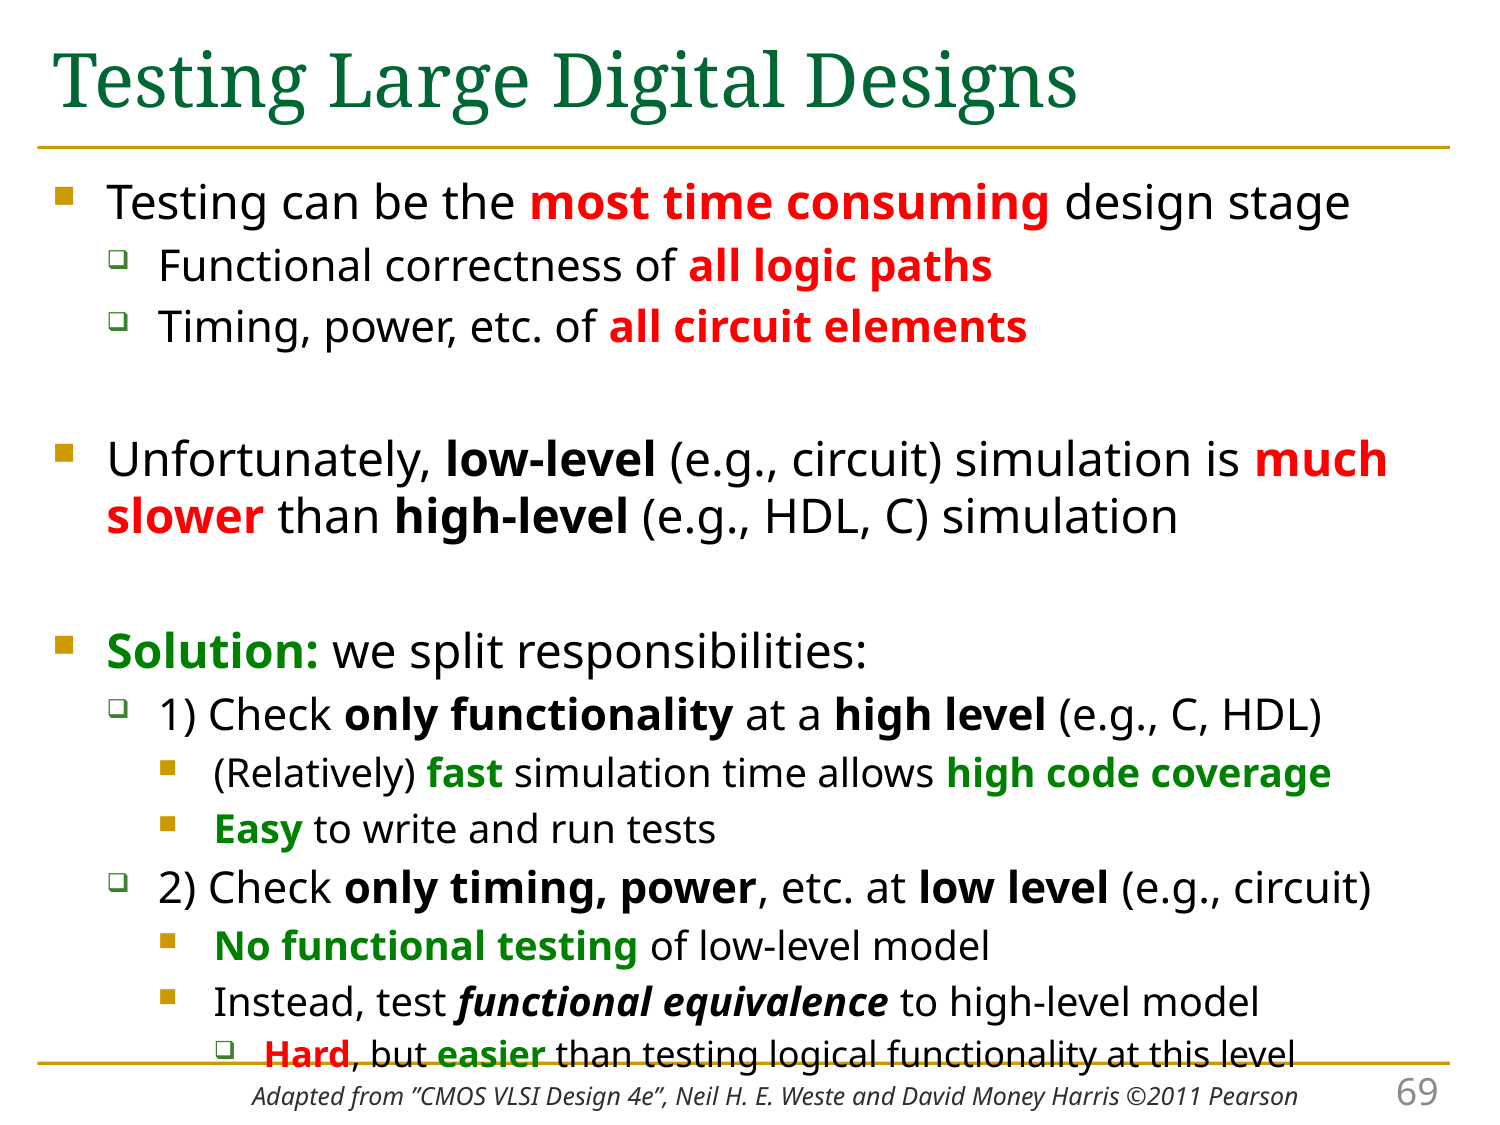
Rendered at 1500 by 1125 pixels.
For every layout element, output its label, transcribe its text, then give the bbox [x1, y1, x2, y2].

list Testing can be the most time consuming design stage Functional correctness of all logic paths Timing, power, etc. of all circuit elements Unfortunately, low-level (e.g., circuit) simulation is much slower than high-level (e.g., HDL, C) simulation Solution: we split responsibilities: 1) Check only functionality at a high level (e.g., C, HDL) (Relatively) fast simulation time allows high code coverage Easy to write and run tests 2) Check only timing, power, etc. at low level (e.g., circuit) No functional testing of low-level model Instead, test functional equivalence to high-level model Hard, but easier than testing logical functionality at this level [37, 163, 1500, 1088]
title Testing Large Digital Designs [37, 24, 1450, 163]
slide_number 69 [1116, 1063, 1454, 1124]
text_box Adapted from ”CMOS VLSI Design 4e”, Neil H. E. Weste and David Money Harris ©2011 Pearson [237, 1073, 1357, 1118]
